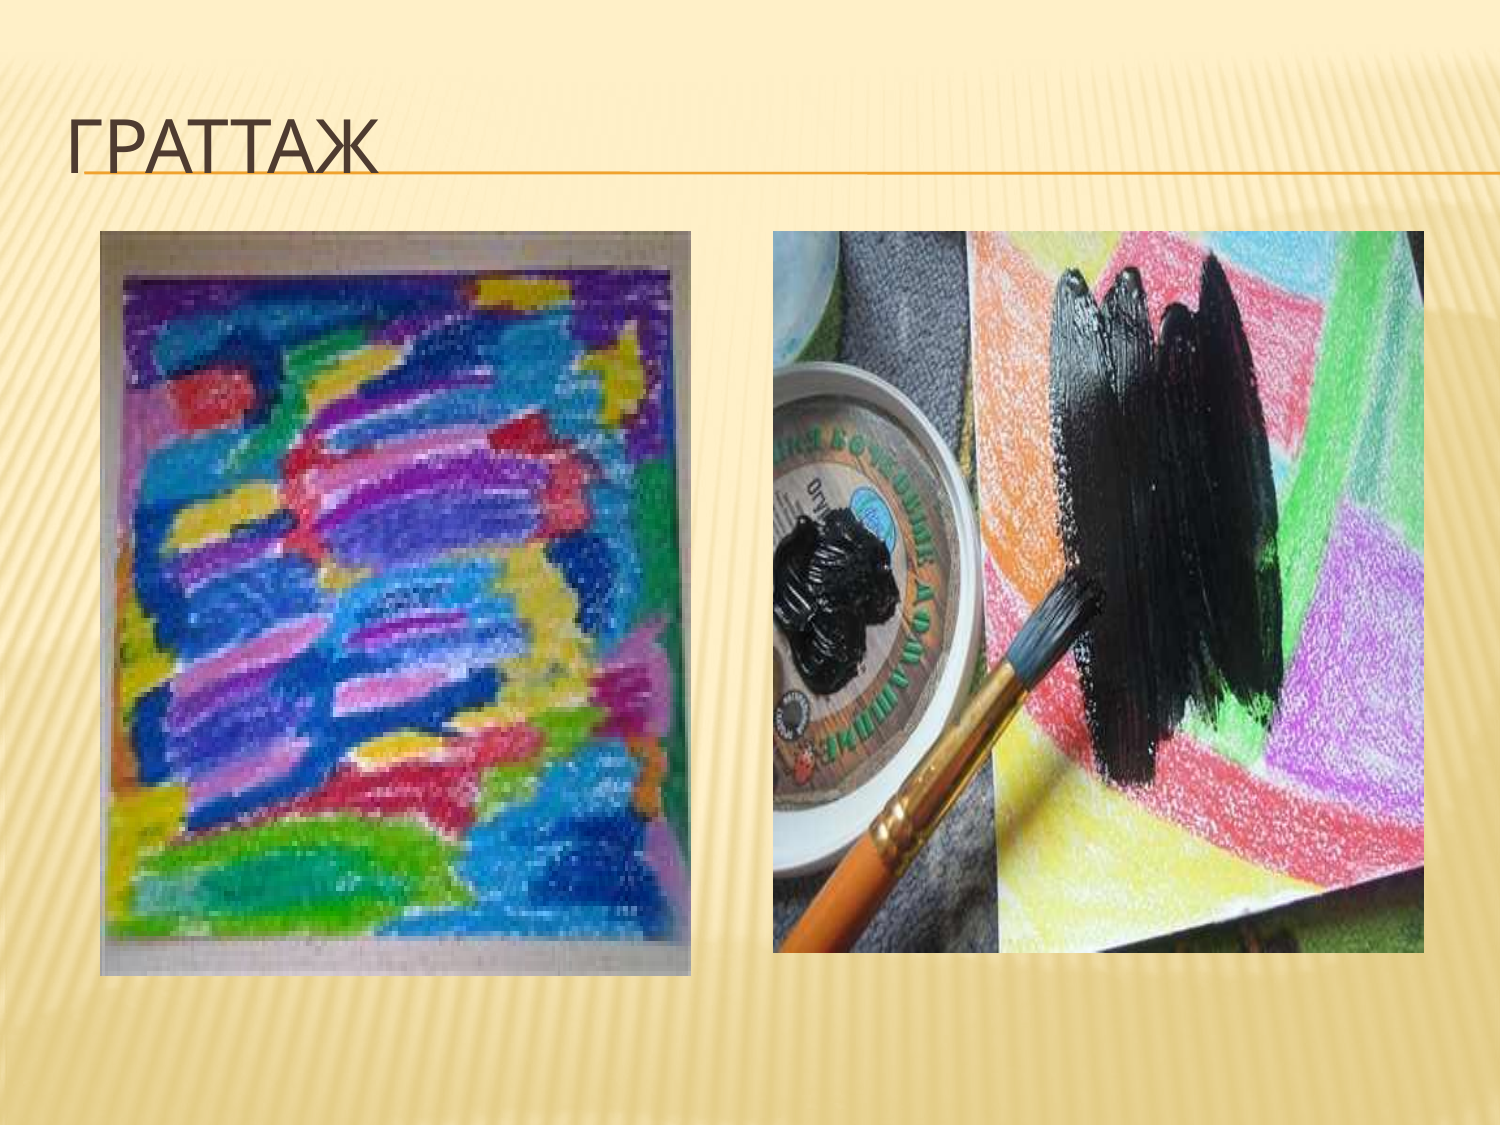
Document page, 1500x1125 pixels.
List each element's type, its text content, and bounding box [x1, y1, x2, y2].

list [773, 231, 1424, 953]
title Граттаж [49, 75, 1475, 213]
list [100, 231, 692, 977]
